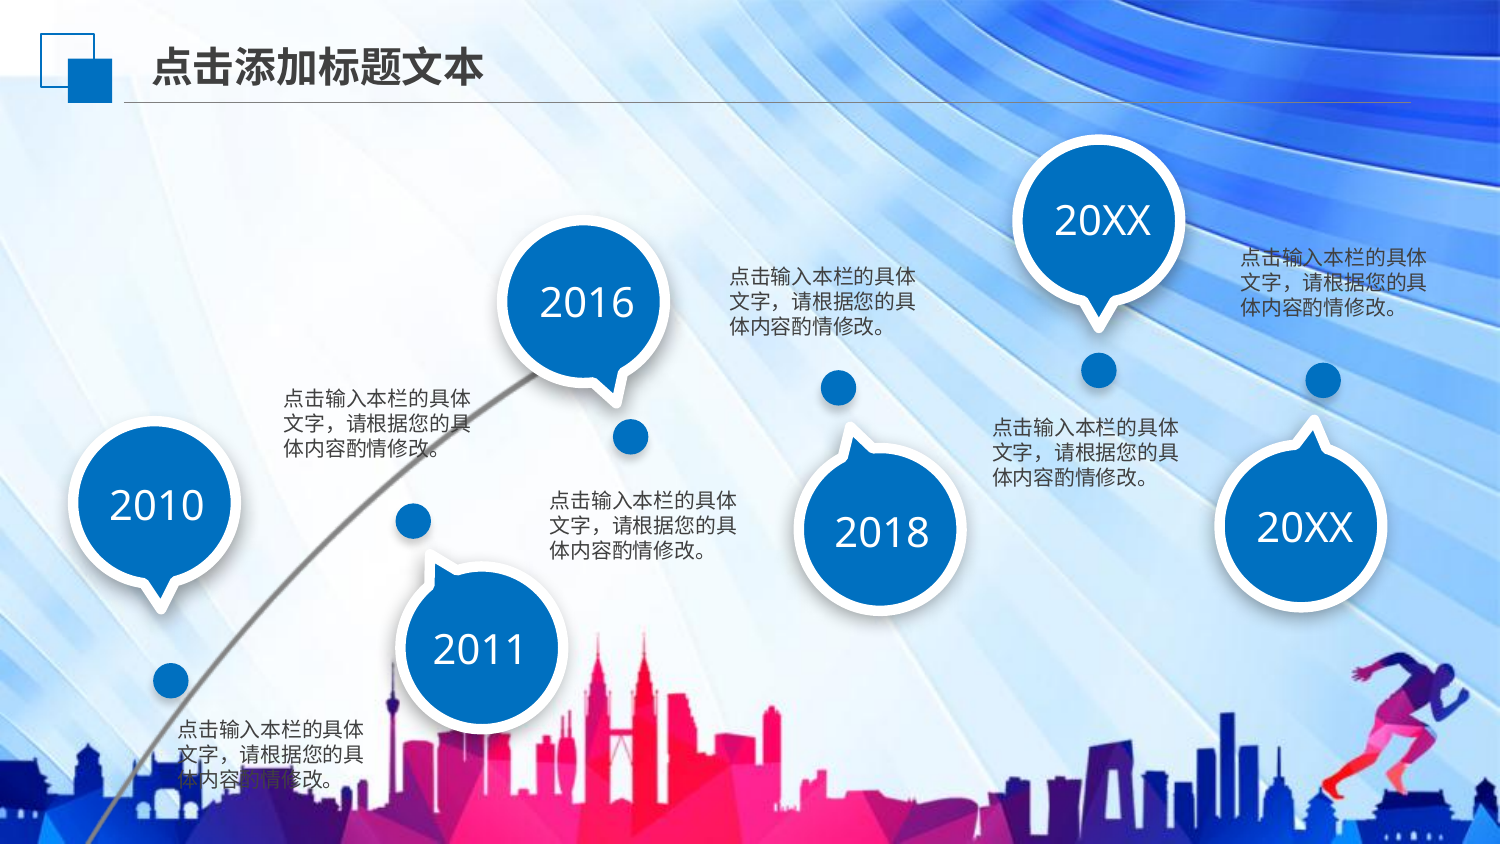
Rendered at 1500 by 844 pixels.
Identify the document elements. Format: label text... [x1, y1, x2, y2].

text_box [1220, 418, 1385, 608]
picture [0, 0, 1500, 844]
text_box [794, 422, 959, 612]
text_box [1017, 139, 1181, 329]
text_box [393, 542, 558, 732]
text_box 点击输入本栏的具体文字，请根据您的具体内容酌情修改。 [714, 256, 948, 332]
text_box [505, 219, 669, 409]
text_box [73, 420, 237, 610]
text_box 点击输入本栏的具体文字，请根据您的具体内容酌情修改。 [1226, 237, 1459, 327]
text_box 点击添加标题文本 [136, 33, 501, 99]
